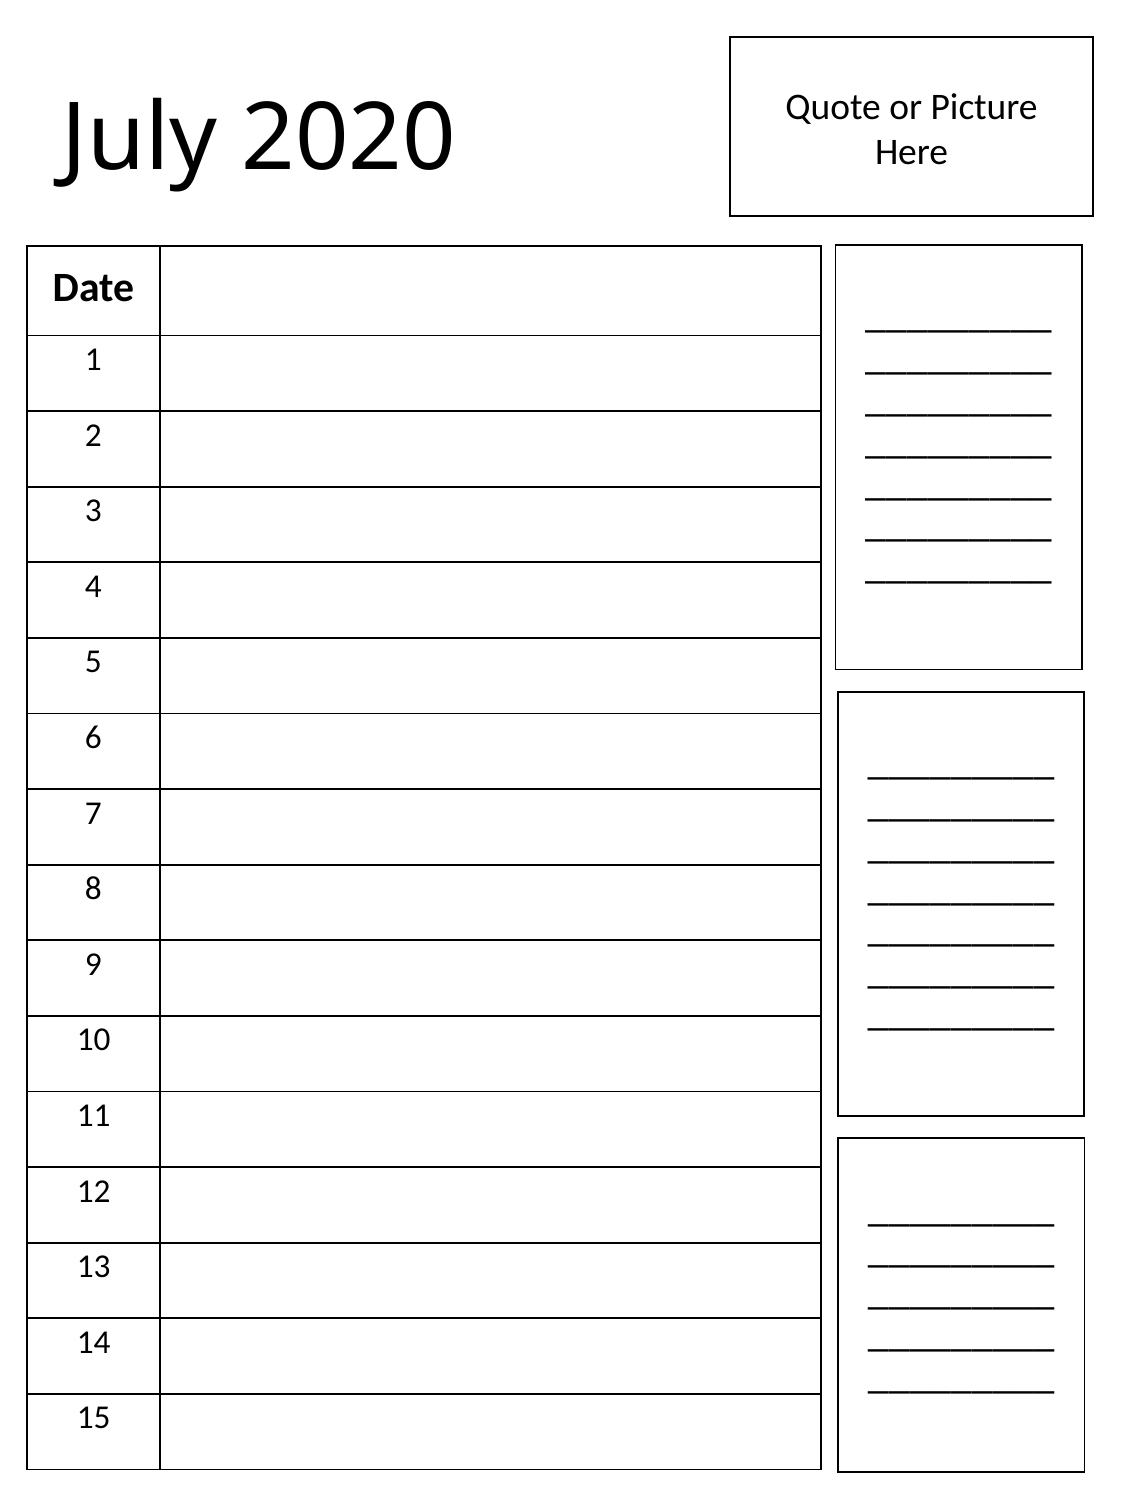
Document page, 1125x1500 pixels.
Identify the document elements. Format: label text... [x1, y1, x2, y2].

table_header Date [28, 247, 159, 335]
table_cell 12 [28, 1168, 159, 1242]
table_cell 4 [28, 563, 159, 637]
table_cell 8 [28, 866, 159, 939]
table_cell 9 [28, 941, 159, 1015]
table_cell 3 [28, 488, 159, 561]
table_cell [161, 866, 820, 939]
table_cell 11 [28, 1092, 159, 1166]
table_cell [161, 790, 820, 864]
table_cell 14 [28, 1319, 159, 1393]
table_cell 15 [28, 1395, 159, 1469]
table_cell 10 [28, 1017, 159, 1091]
table_cell [161, 941, 820, 1015]
table_cell 6 [28, 714, 159, 788]
table_cell 1 [28, 336, 159, 410]
table_cell [161, 639, 820, 713]
table_cell [161, 1017, 820, 1091]
table_cell 7 [28, 790, 159, 864]
table_cell [161, 714, 820, 788]
table_cell [161, 563, 820, 637]
table_cell [161, 1244, 820, 1317]
table_header _______________________________________________________________ [836, 246, 1081, 669]
title July 2020 [46, 56, 729, 197]
table_header _____________________________________________ [839, 1139, 1084, 1471]
table_header _______________________________________________________________ [839, 693, 1083, 1115]
text_box Quote or Picture Here [729, 36, 1094, 217]
table_cell [161, 1168, 820, 1242]
table_cell [161, 1319, 820, 1393]
table_cell [161, 1395, 820, 1469]
table_cell [161, 412, 820, 486]
table_cell 2 [28, 412, 159, 486]
table_cell [161, 336, 820, 410]
table_cell 13 [28, 1244, 159, 1317]
table_header [161, 247, 820, 335]
table_cell [161, 488, 820, 561]
table_cell 5 [28, 639, 159, 713]
table_cell [161, 1092, 820, 1166]
